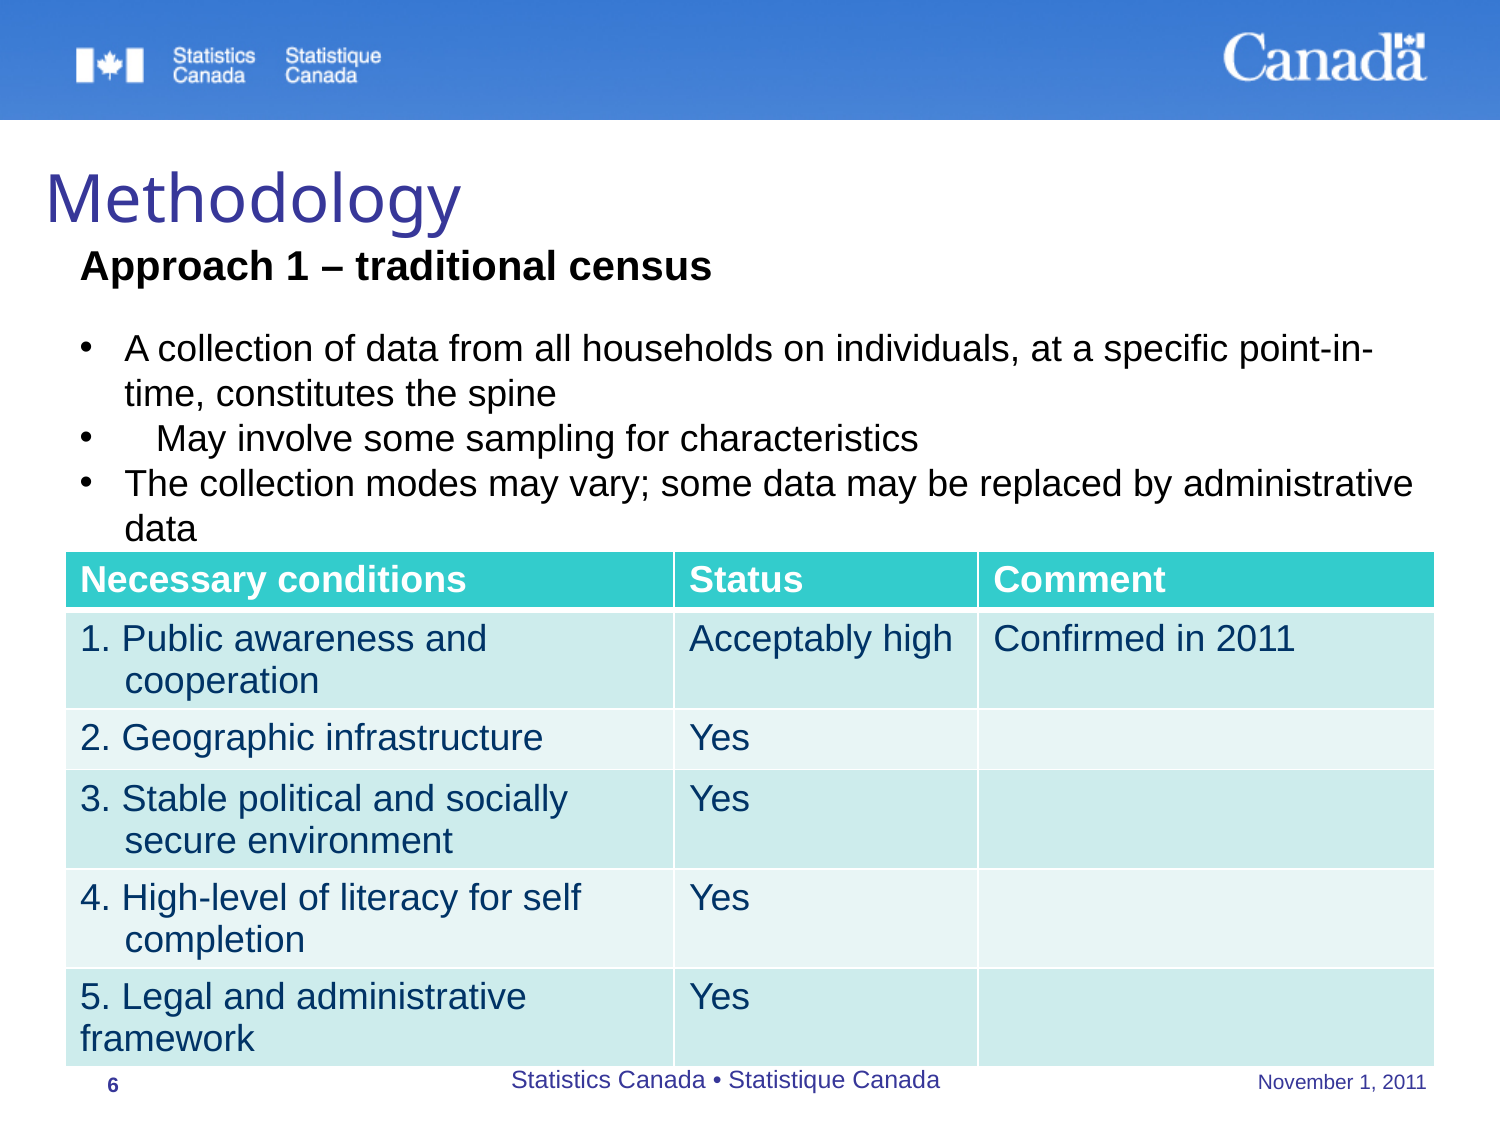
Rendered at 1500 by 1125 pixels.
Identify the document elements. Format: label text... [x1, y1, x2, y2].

table_cell Yes [675, 770, 977, 868]
table_cell Acceptably high [675, 613, 977, 708]
table_header Necessary conditions [66, 557, 673, 607]
table_header Status [675, 557, 977, 607]
table_cell [979, 770, 1434, 868]
title Methodology [29, 160, 1500, 244]
table_cell 3. Stable political and socially secure environment [66, 770, 673, 868]
table_cell Yes [675, 710, 977, 769]
table_cell 2. Geographic infrastructure [66, 710, 673, 769]
footer Statistics Canada • Statistique Canada [229, 1068, 1223, 1102]
table_cell Yes [675, 969, 977, 1066]
table_cell Confirmed in 2011 [979, 613, 1434, 708]
text_box Approach 1 – traditional census A collection of data from all households on individuals, at a specific point-in-time, constitutes the spine May involve some sampling for characteristics The collection modes may vary; some data may be replaced by administrative data [64, 231, 1459, 557]
table_cell [979, 710, 1434, 769]
table_cell 5. Legal and administrative framework [66, 969, 673, 1066]
table_cell [979, 969, 1434, 1066]
table_header Comment [979, 557, 1434, 607]
table_cell 1. Public awareness and cooperation [66, 613, 673, 708]
slide_number 6 [64, 1068, 162, 1105]
picture [0, 0, 1500, 120]
table_cell Yes [675, 870, 977, 967]
table_cell [979, 870, 1434, 967]
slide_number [1223, 1022, 1443, 1102]
table_cell 4. High-level of literacy for self completion [66, 870, 673, 967]
